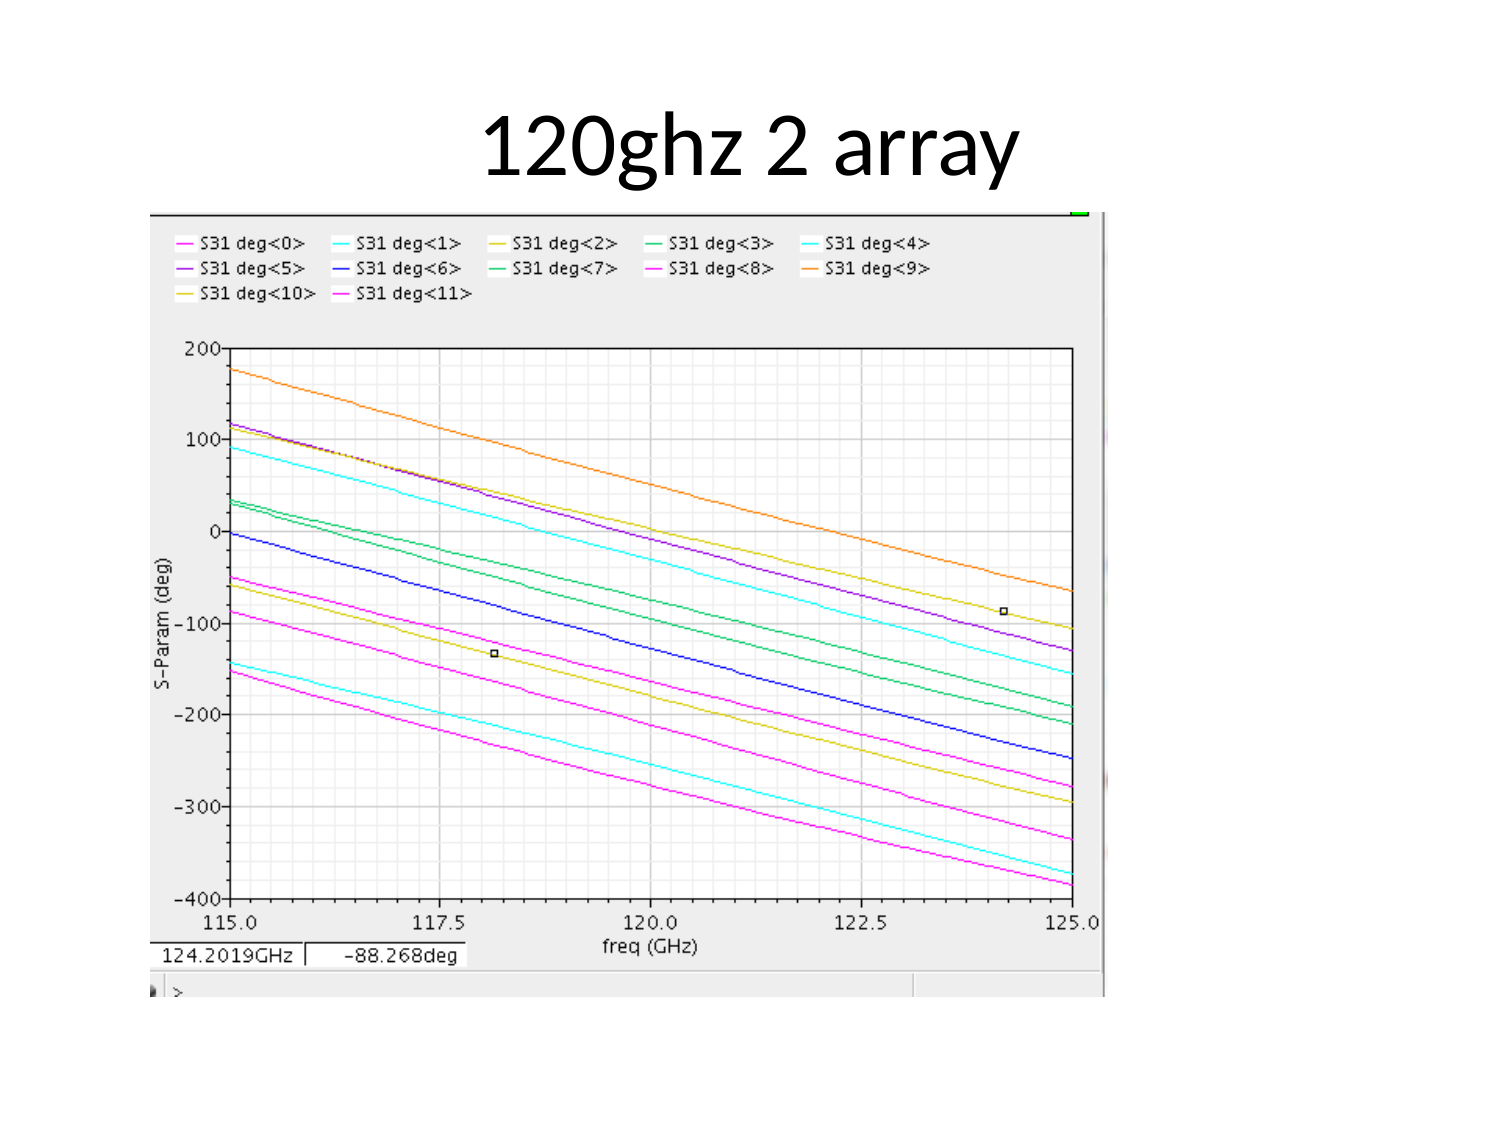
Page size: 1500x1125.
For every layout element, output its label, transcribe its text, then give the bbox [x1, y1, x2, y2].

picture [149, 212, 1109, 997]
title 120ghz 2 array [75, 45, 1425, 233]
